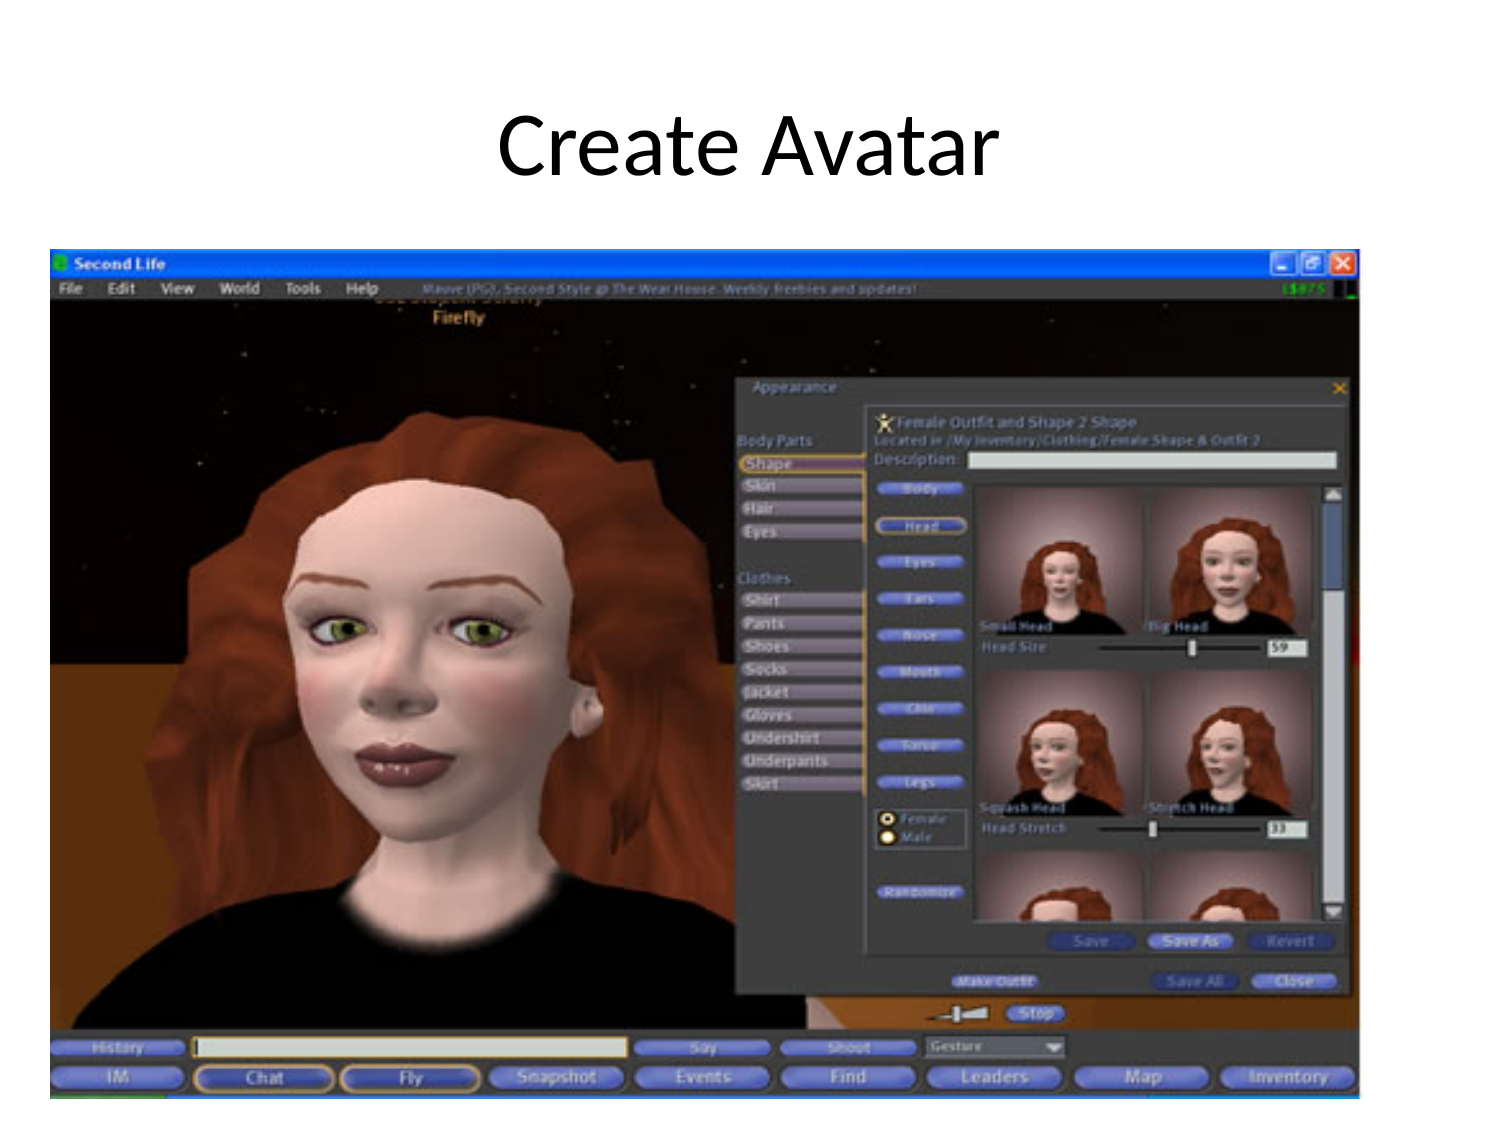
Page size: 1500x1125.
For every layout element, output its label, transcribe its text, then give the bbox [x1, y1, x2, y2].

title Create Avatar [75, 45, 1425, 233]
picture [49, 249, 1363, 1100]
